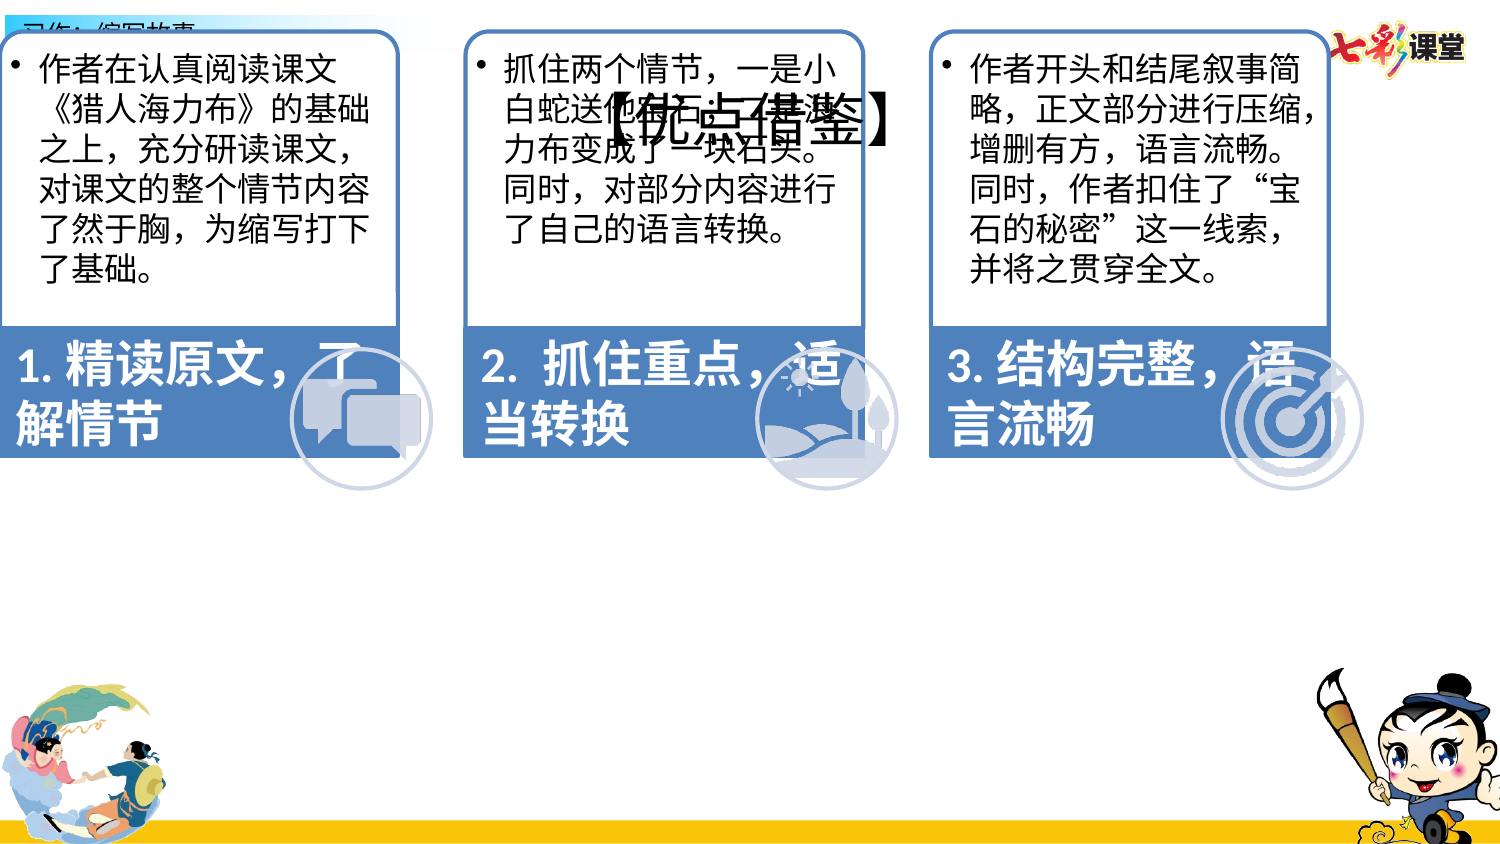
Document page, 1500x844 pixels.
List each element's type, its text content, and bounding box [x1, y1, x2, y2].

picture [1316, 668, 1500, 844]
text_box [68, 168, 1431, 689]
text_box 【优点借鉴】 [560, 76, 940, 161]
picture [1316, 20, 1468, 80]
picture [0, 667, 187, 844]
